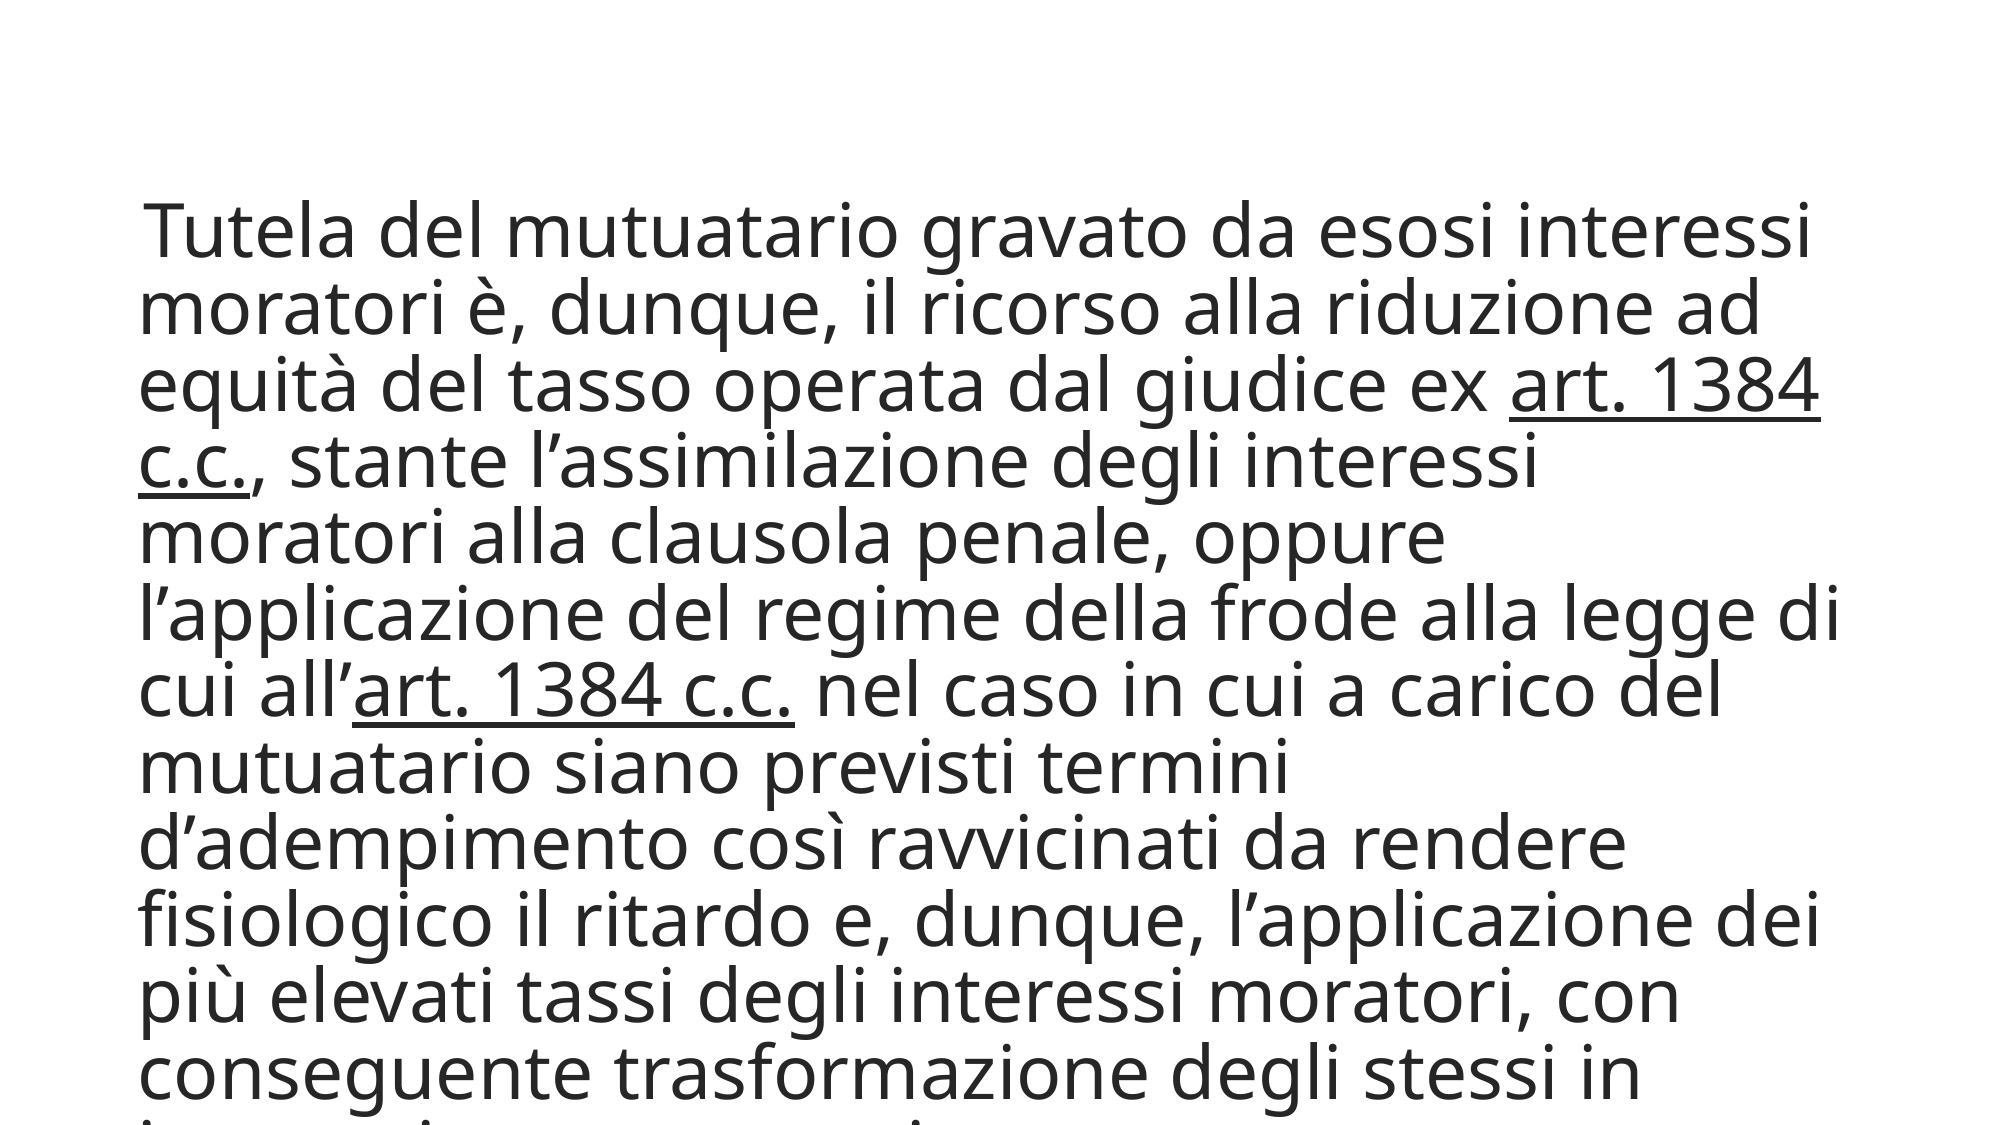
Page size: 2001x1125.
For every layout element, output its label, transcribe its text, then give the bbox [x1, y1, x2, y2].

list Tutela del mutuatario gravato da esosi interessi moratori è, dunque, il ricorso alla riduzione ad equità del tasso operata dal giudice ex art. 1384 c.c., stante l’assimilazione degli interessi moratori alla clausola penale, oppure l’applicazione del regime della frode alla legge di cui all’art. 1384 c.c. nel caso in cui a carico del mutuatario siano previsti termini d’adempimento così ravvicinati da rendere fisiologico il ritardo e, dunque, l’applicazione dei più elevati tassi degli interessi moratori, con conseguente trasformazione degli stessi in interessi remuneratori [107, 189, 1873, 808]
